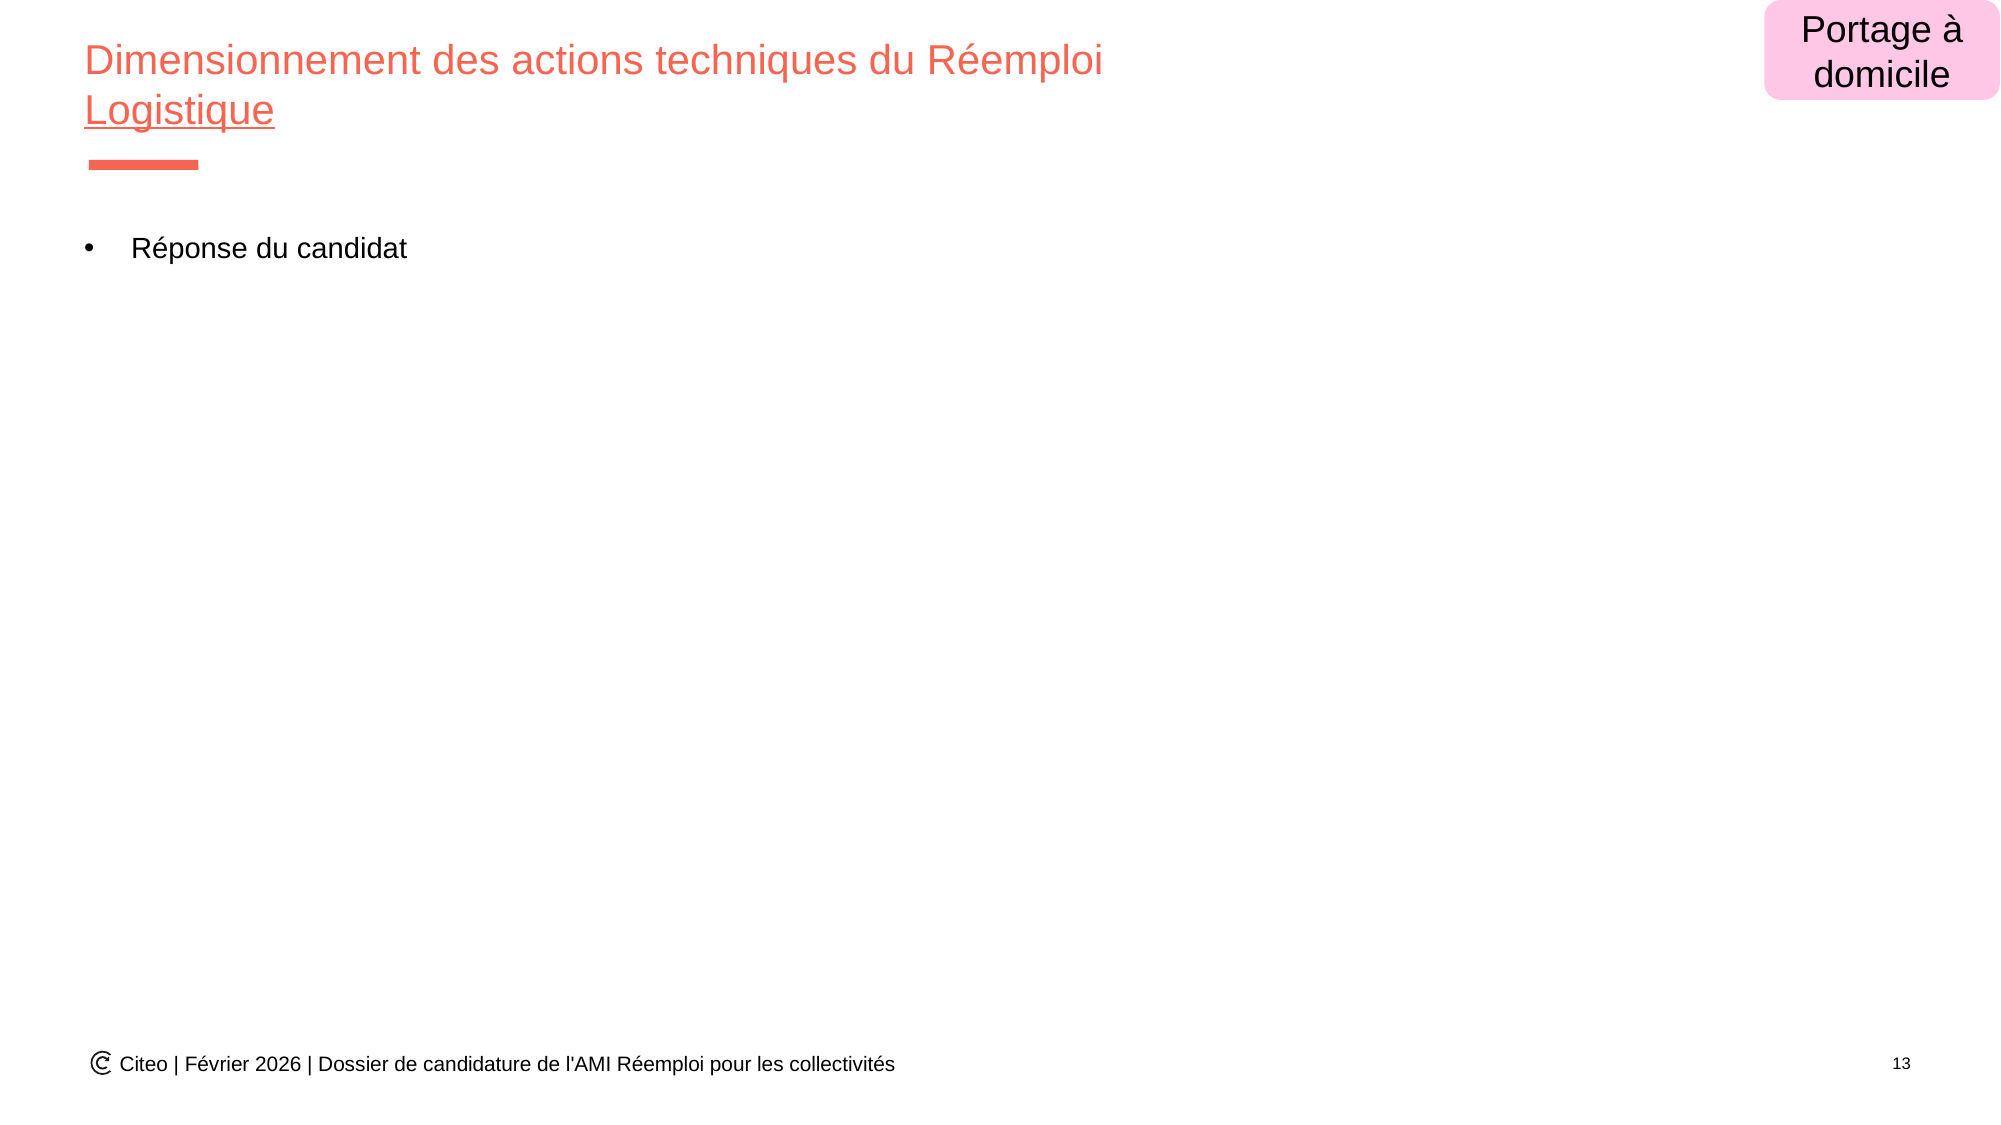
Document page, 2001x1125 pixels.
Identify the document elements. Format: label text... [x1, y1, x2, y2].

slide_number 13 [1808, 1032, 1927, 1094]
footer Citeo | Février 2026 | Dossier de candidature de l'AMI Réemploi pour les collectivités [119, 1032, 1799, 1093]
text_box Réponse du candidat [68, 221, 1826, 1009]
text_box Portage à domicile [1763, 0, 2000, 102]
title Dimensionnement des actions techniques du Réemploi Logistique [69, 16, 1654, 149]
